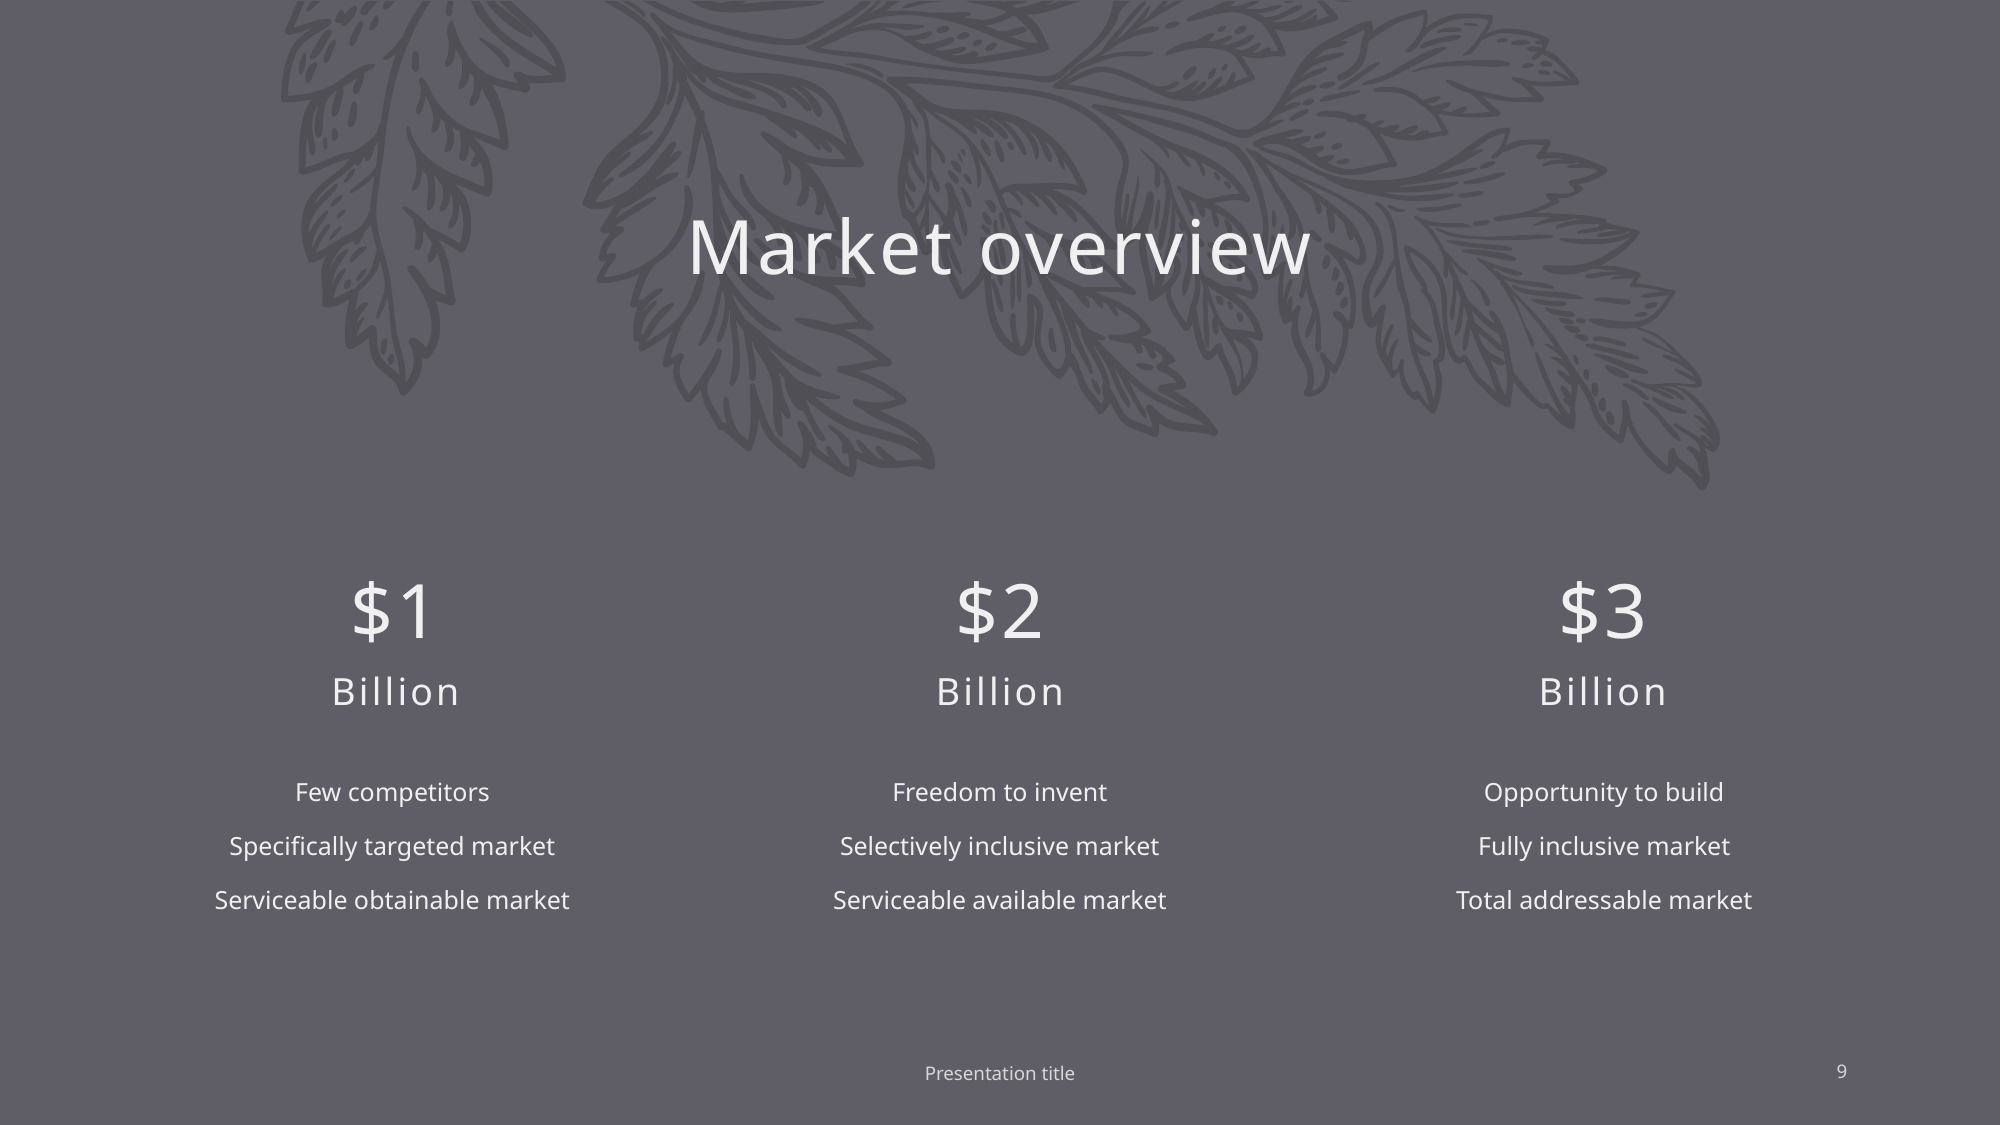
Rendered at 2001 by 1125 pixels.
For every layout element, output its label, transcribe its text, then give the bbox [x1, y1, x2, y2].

list $1 [137, 570, 654, 650]
list Freedom to invent ​Selectively inclusive market​ Serviceable available market​ [743, 765, 1257, 953]
title Market overview [137, 182, 1863, 318]
footer Presentation title [662, 1042, 1338, 1103]
slide_number 9 [1412, 1042, 1863, 1103]
list Billion [137, 650, 654, 722]
list Opportunity to build​ Fully inclusive market ​Total addressable market​ [1348, 765, 1861, 953]
list Billion [1344, 650, 1861, 722]
list $2 [742, 570, 1258, 650]
list Few competitors ​Specifically targeted market​ Serviceable obtainable market​ [137, 765, 648, 953]
list Billion [742, 650, 1258, 722]
list $3 [1344, 570, 1861, 650]
